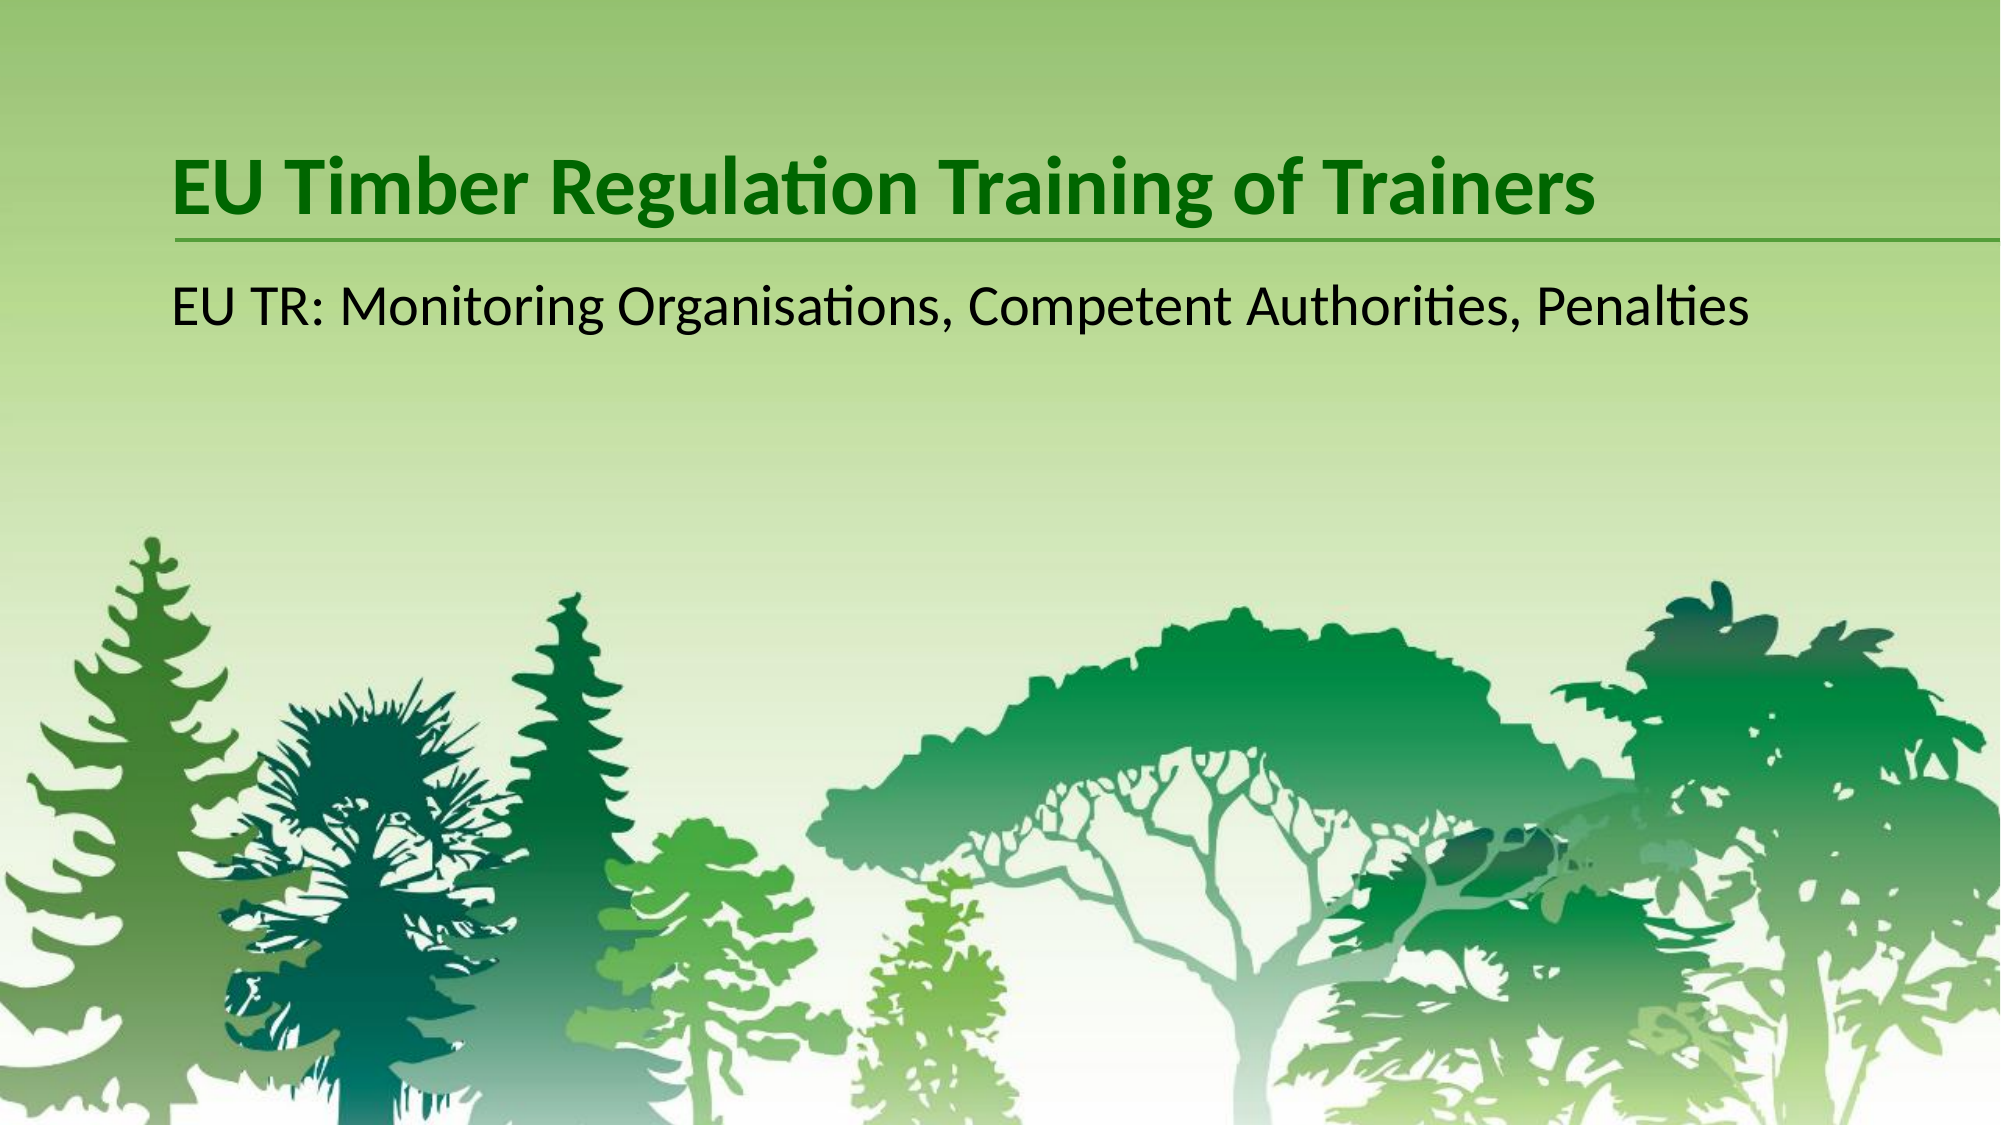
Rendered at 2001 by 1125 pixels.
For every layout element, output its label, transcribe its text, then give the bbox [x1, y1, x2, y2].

picture [0, 0, 2001, 1125]
subtitle EU TR: Monitoring Organisations, Competent Authorities, Penalties [156, 267, 1961, 540]
title EU Timber Regulation Training of Trainers [156, 95, 2000, 241]
slide_number 2 [1493, 1065, 1944, 1125]
